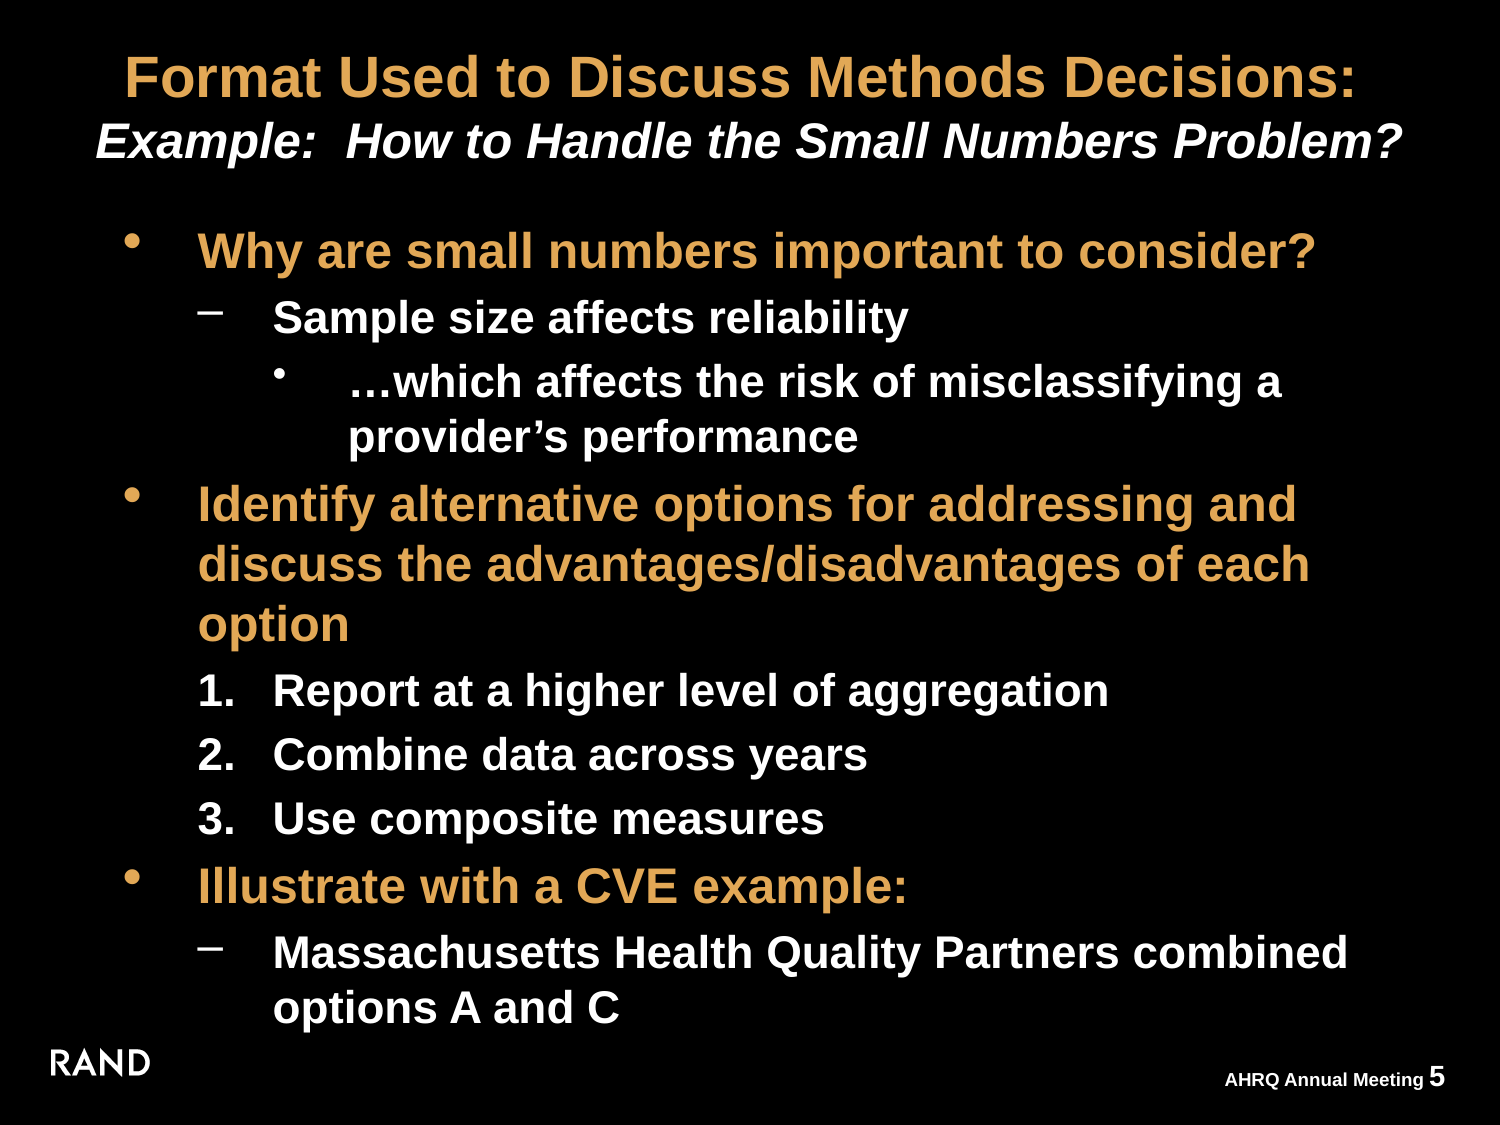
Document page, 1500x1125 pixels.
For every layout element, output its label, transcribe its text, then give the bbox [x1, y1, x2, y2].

list Why are small numbers important to consider? Sample size affects reliability …which affects the risk of misclassifying a provider’s performance Identify alternative options for addressing and discuss the advantages/disadvantages of each option Report at a higher level of aggregation Combine data across years Use composite measures Illustrate with a CVE example: Massachusetts Health Quality Partners combined options A and C [122, 217, 1448, 1052]
picture [50, 1046, 151, 1077]
title Format Used to Discuss Methods Decisions: Example: How to Handle the Small Numbers Problem? [0, 38, 1500, 140]
